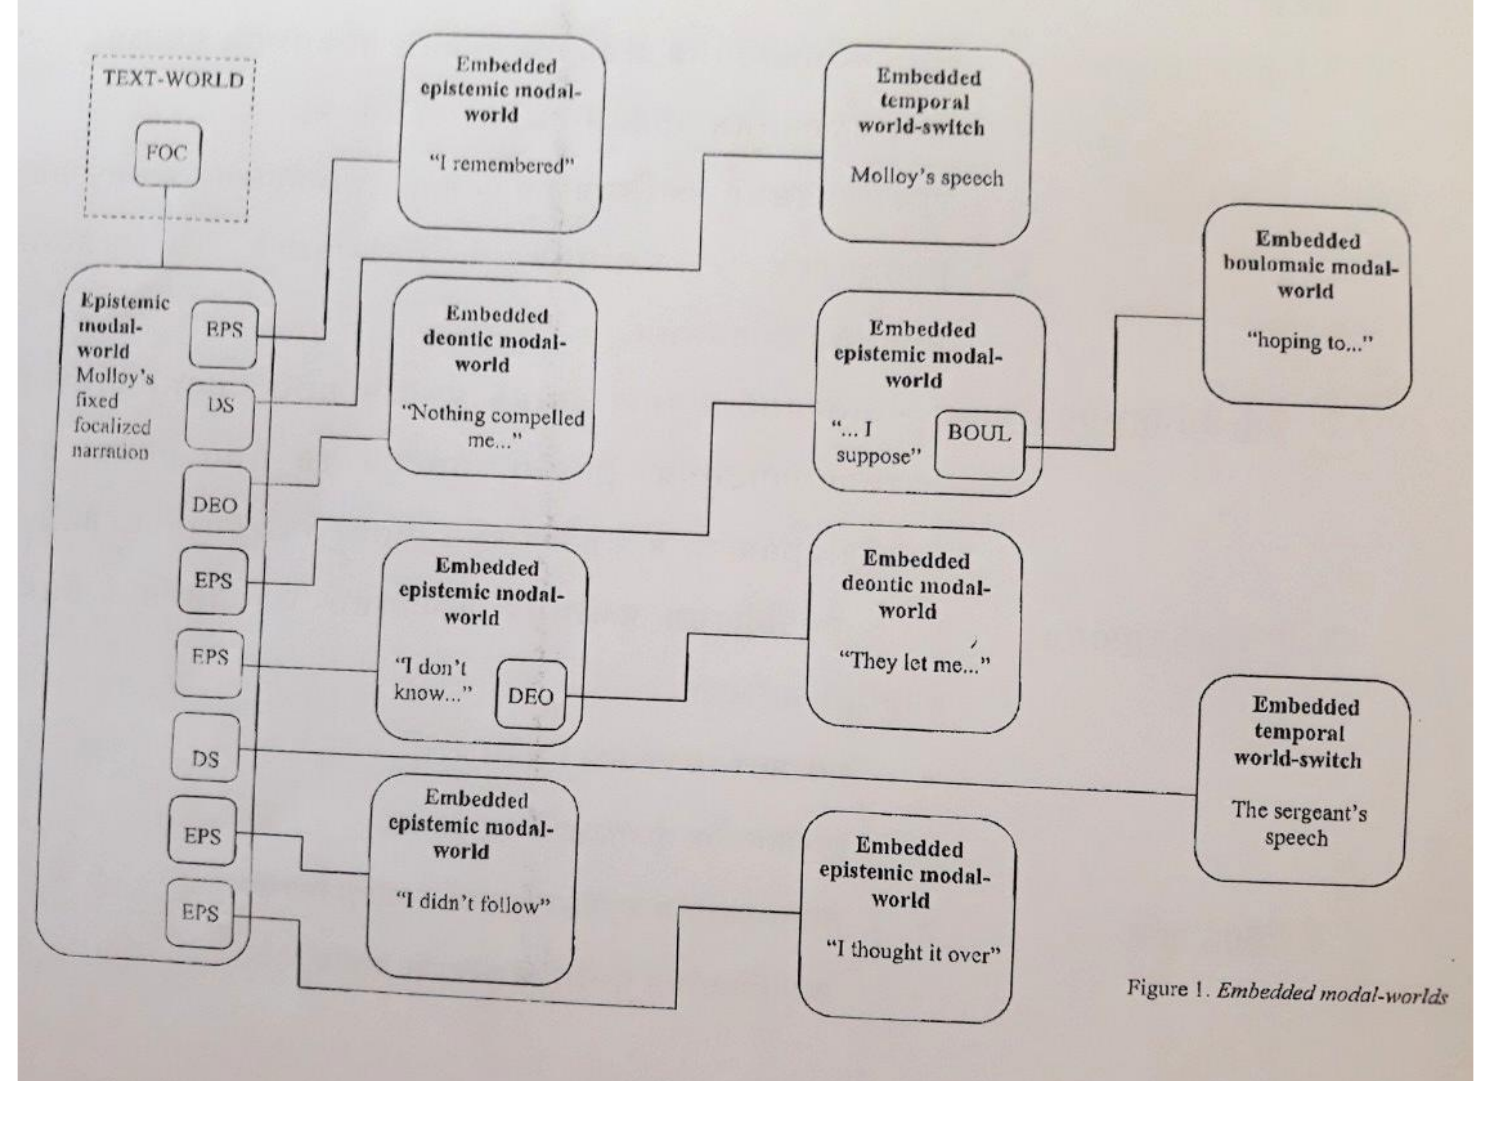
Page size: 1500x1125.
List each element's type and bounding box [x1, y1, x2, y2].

list [17, 0, 1474, 1081]
